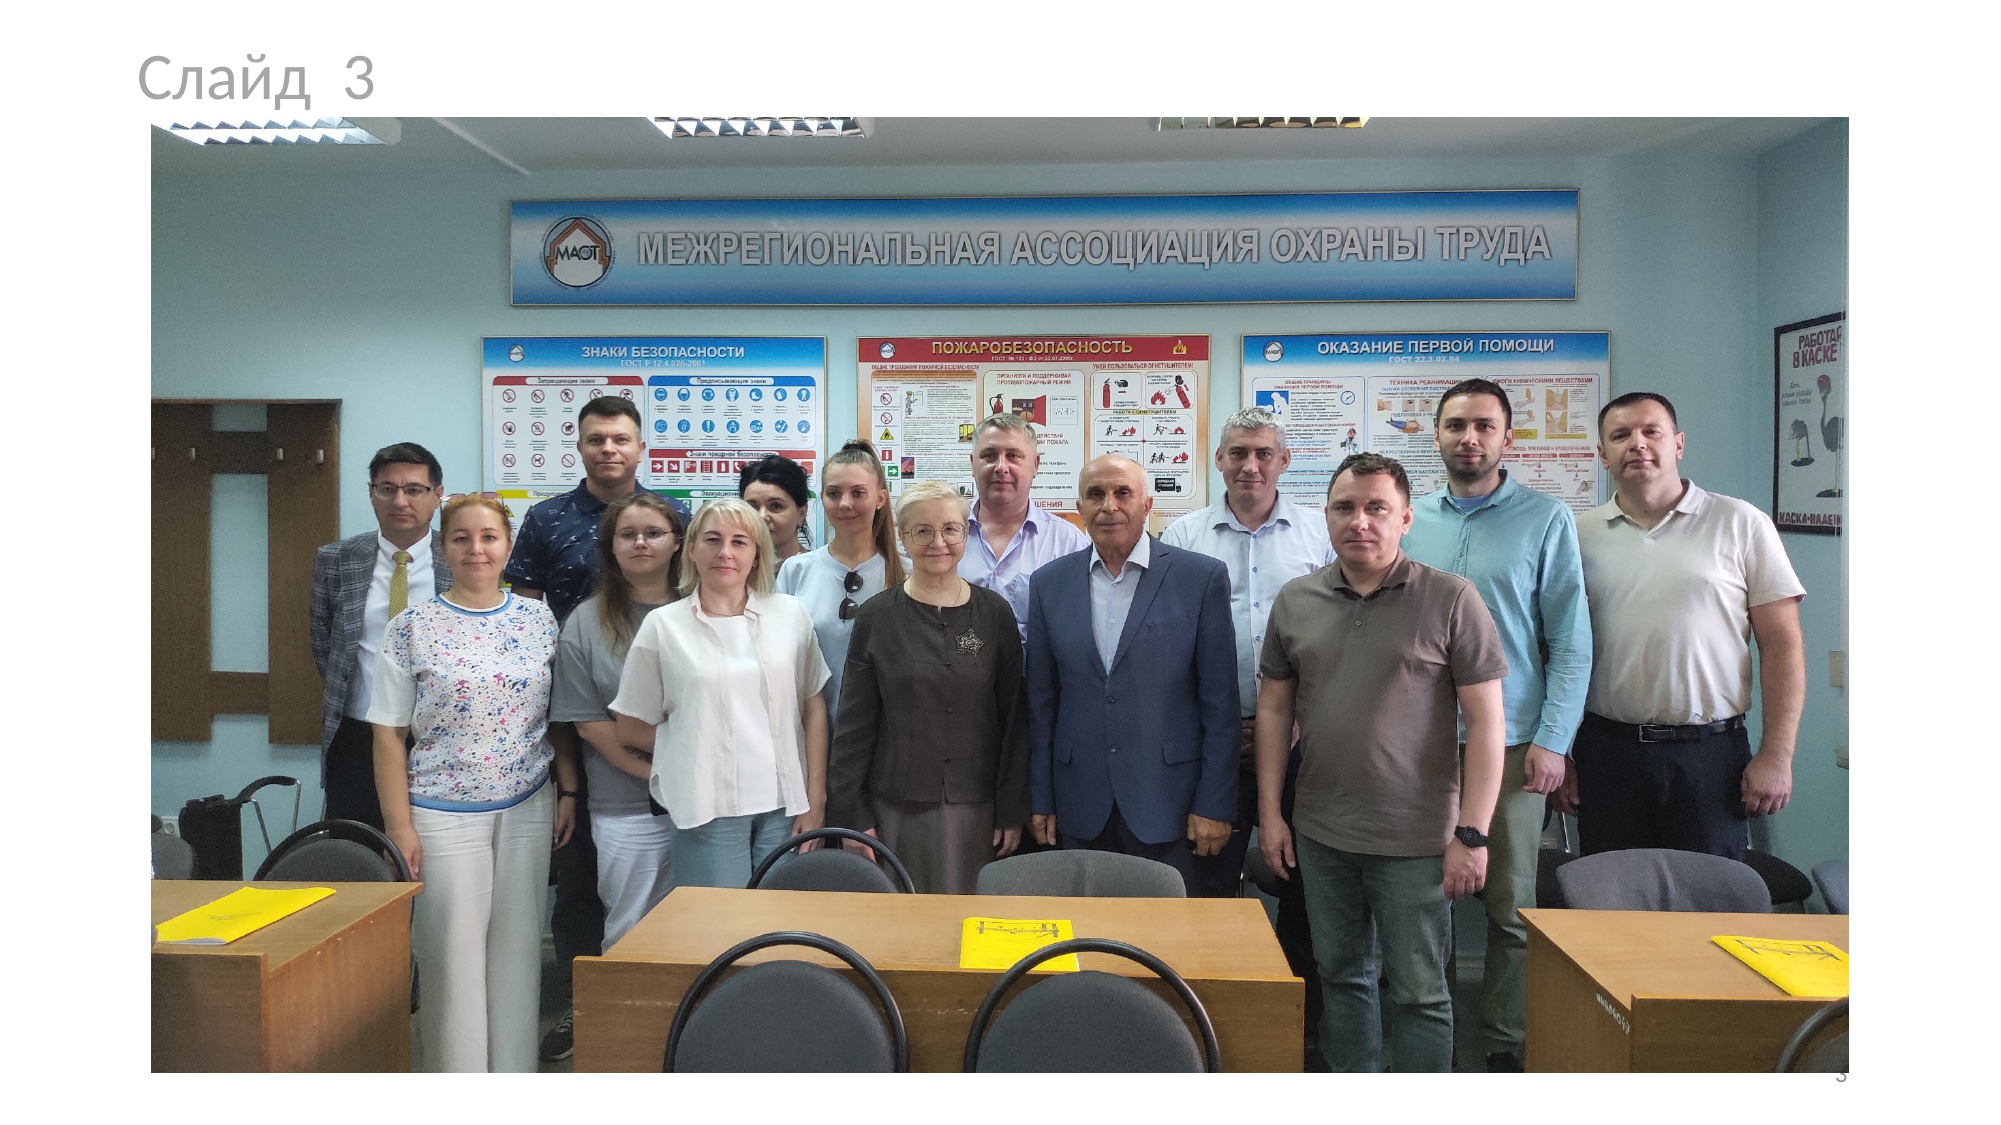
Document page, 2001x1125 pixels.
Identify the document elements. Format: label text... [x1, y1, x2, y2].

picture [151, 117, 1849, 1073]
text_box Слайд 3 [122, 25, 573, 86]
slide_number 3 [1412, 1042, 1863, 1103]
